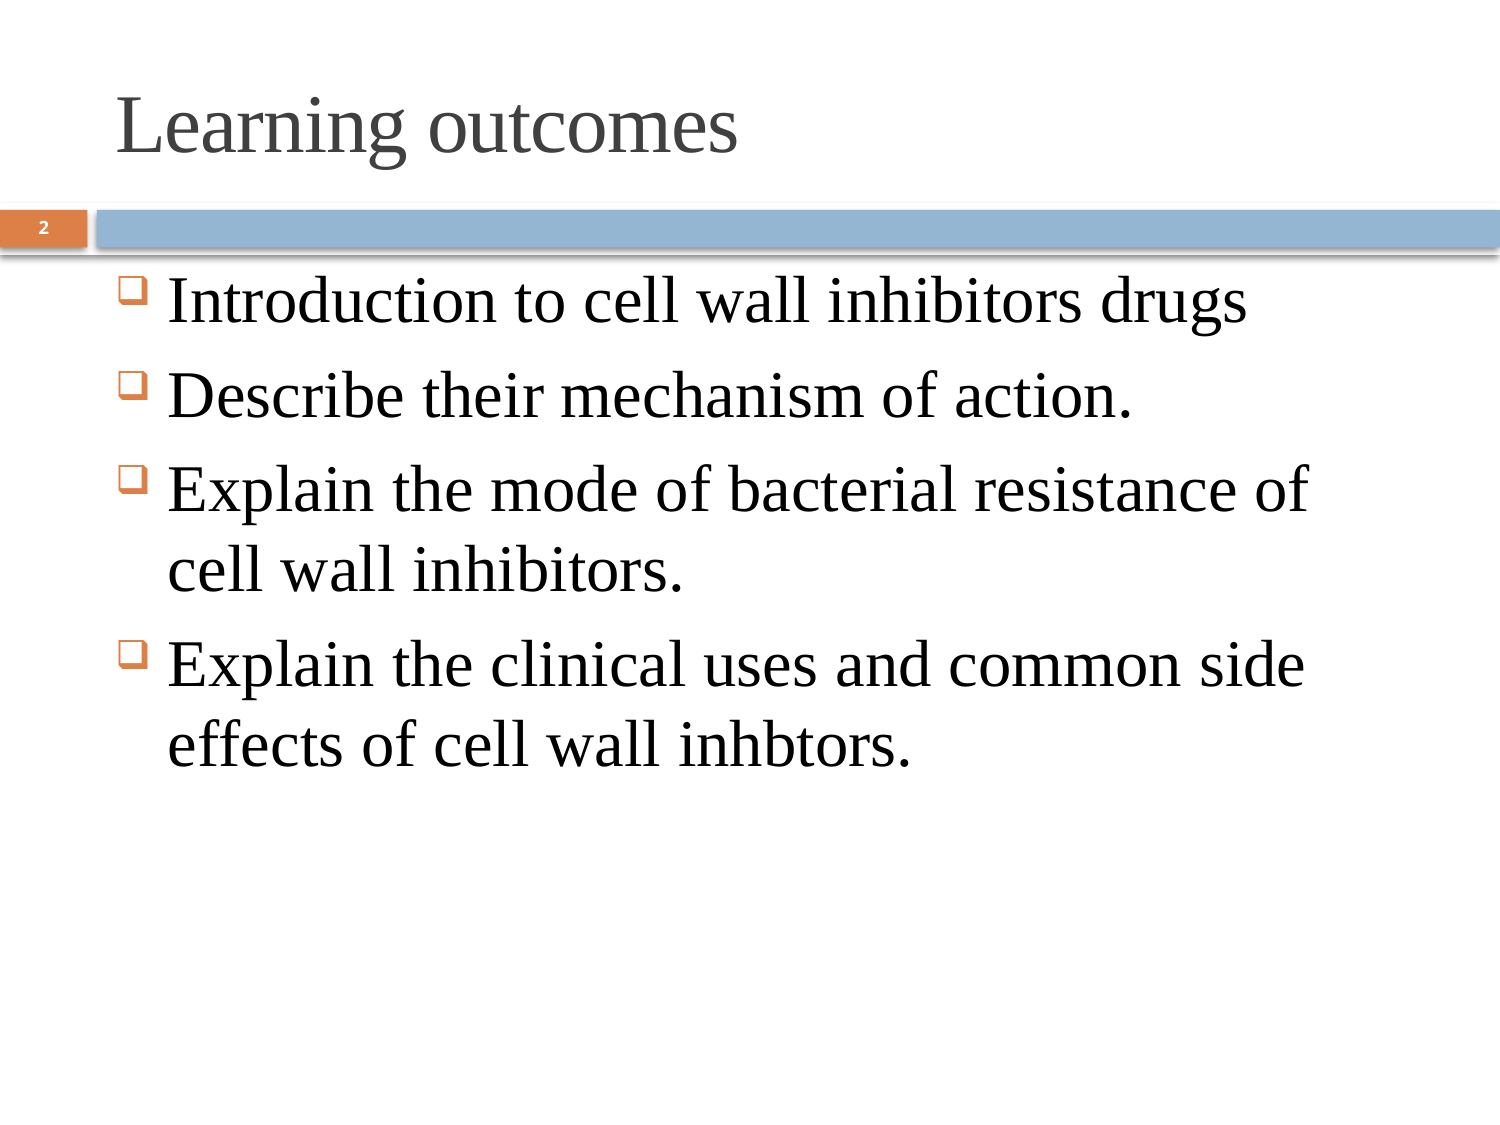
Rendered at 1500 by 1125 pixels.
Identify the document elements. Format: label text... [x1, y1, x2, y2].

list Introduction to cell wall inhibitors drugs Describe their mechanism of action. Explain the mode of bacterial resistance of cell wall inhibitors. Explain the clinical uses and common side effects of cell wall inhbtors. [100, 248, 1438, 1000]
title Learning outcomes [100, 37, 1438, 200]
slide_number 2 [0, 208, 88, 249]
